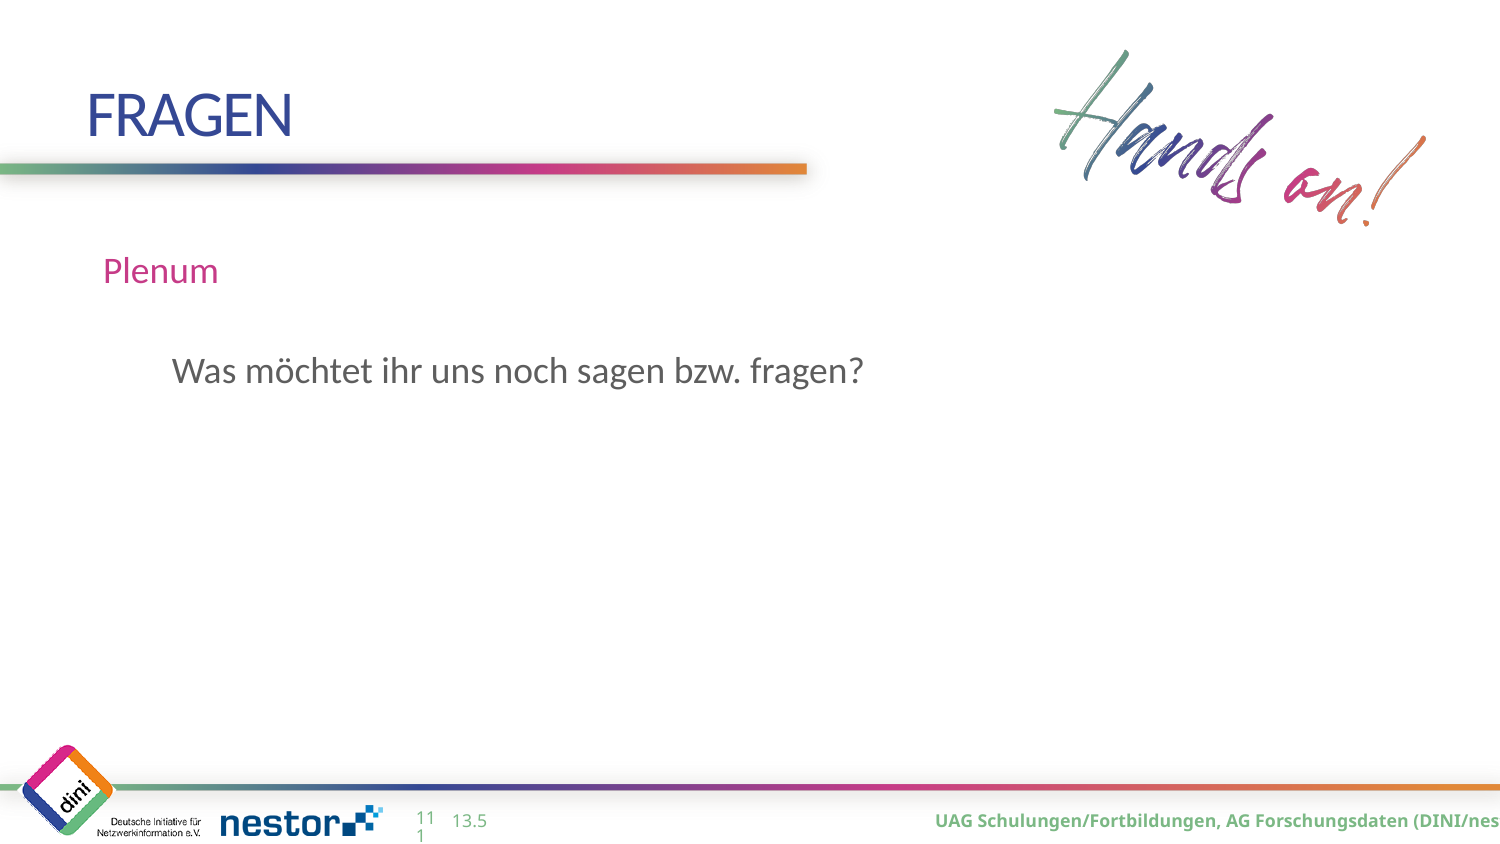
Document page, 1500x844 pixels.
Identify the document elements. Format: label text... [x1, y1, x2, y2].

title Fragen [77, 61, 1423, 158]
list Plenum [88, 238, 1432, 301]
picture [1423, 817, 1428, 825]
picture [1035, 49, 1426, 238]
picture [0, 138, 837, 204]
list Was möchtet ihr uns noch sagen bzw. fragen? [157, 316, 1117, 773]
picture [1280, 819, 1289, 825]
slide_number 110 [406, 801, 454, 841]
picture [0, 731, 1500, 844]
text_box 13.5 [433, 801, 502, 838]
